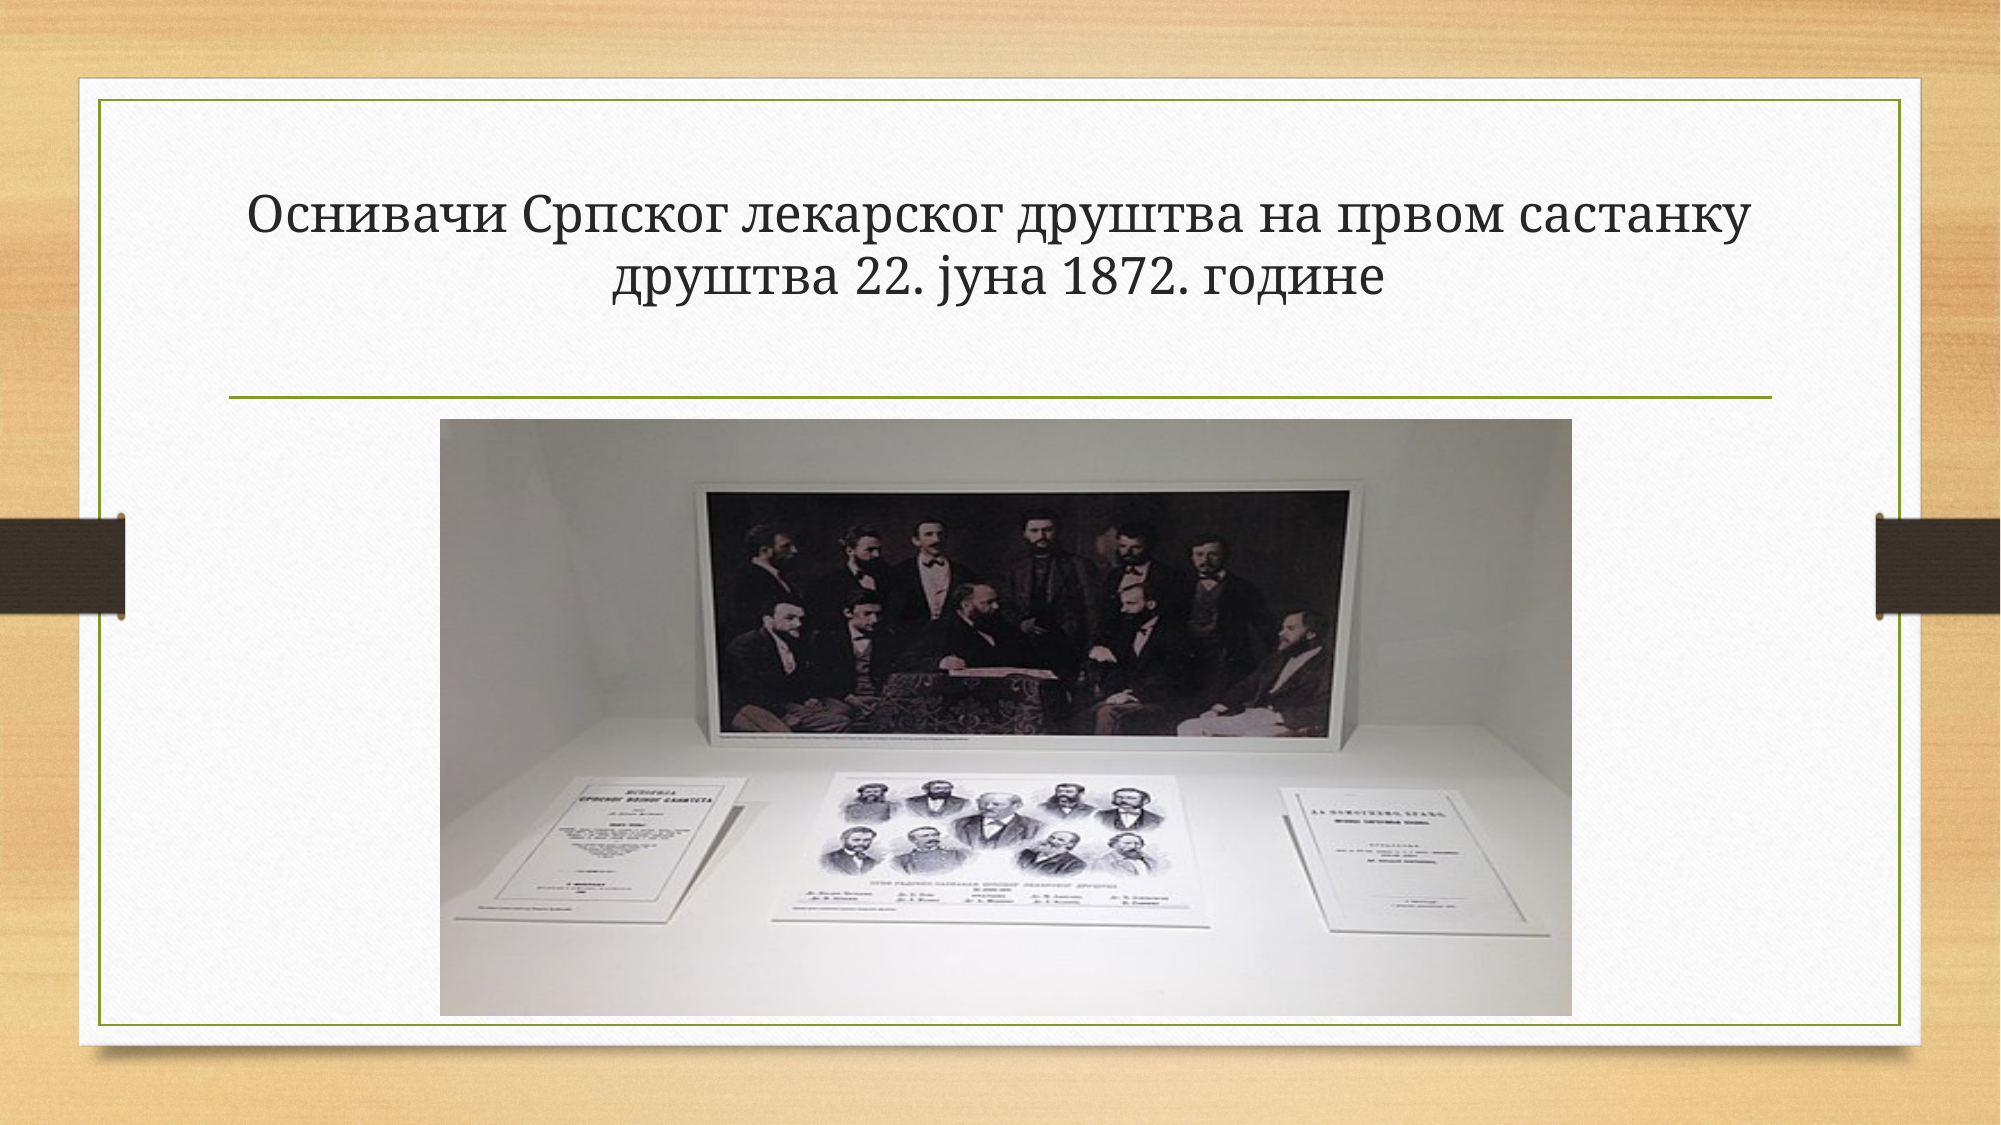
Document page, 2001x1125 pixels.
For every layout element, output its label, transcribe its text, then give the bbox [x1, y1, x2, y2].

picture [0, 0, 2001, 1125]
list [439, 419, 1573, 1017]
title Оснивачи Српског лекарског друштва на првом састанку друштва 22. јуна 1872. године [212, 96, 1788, 375]
